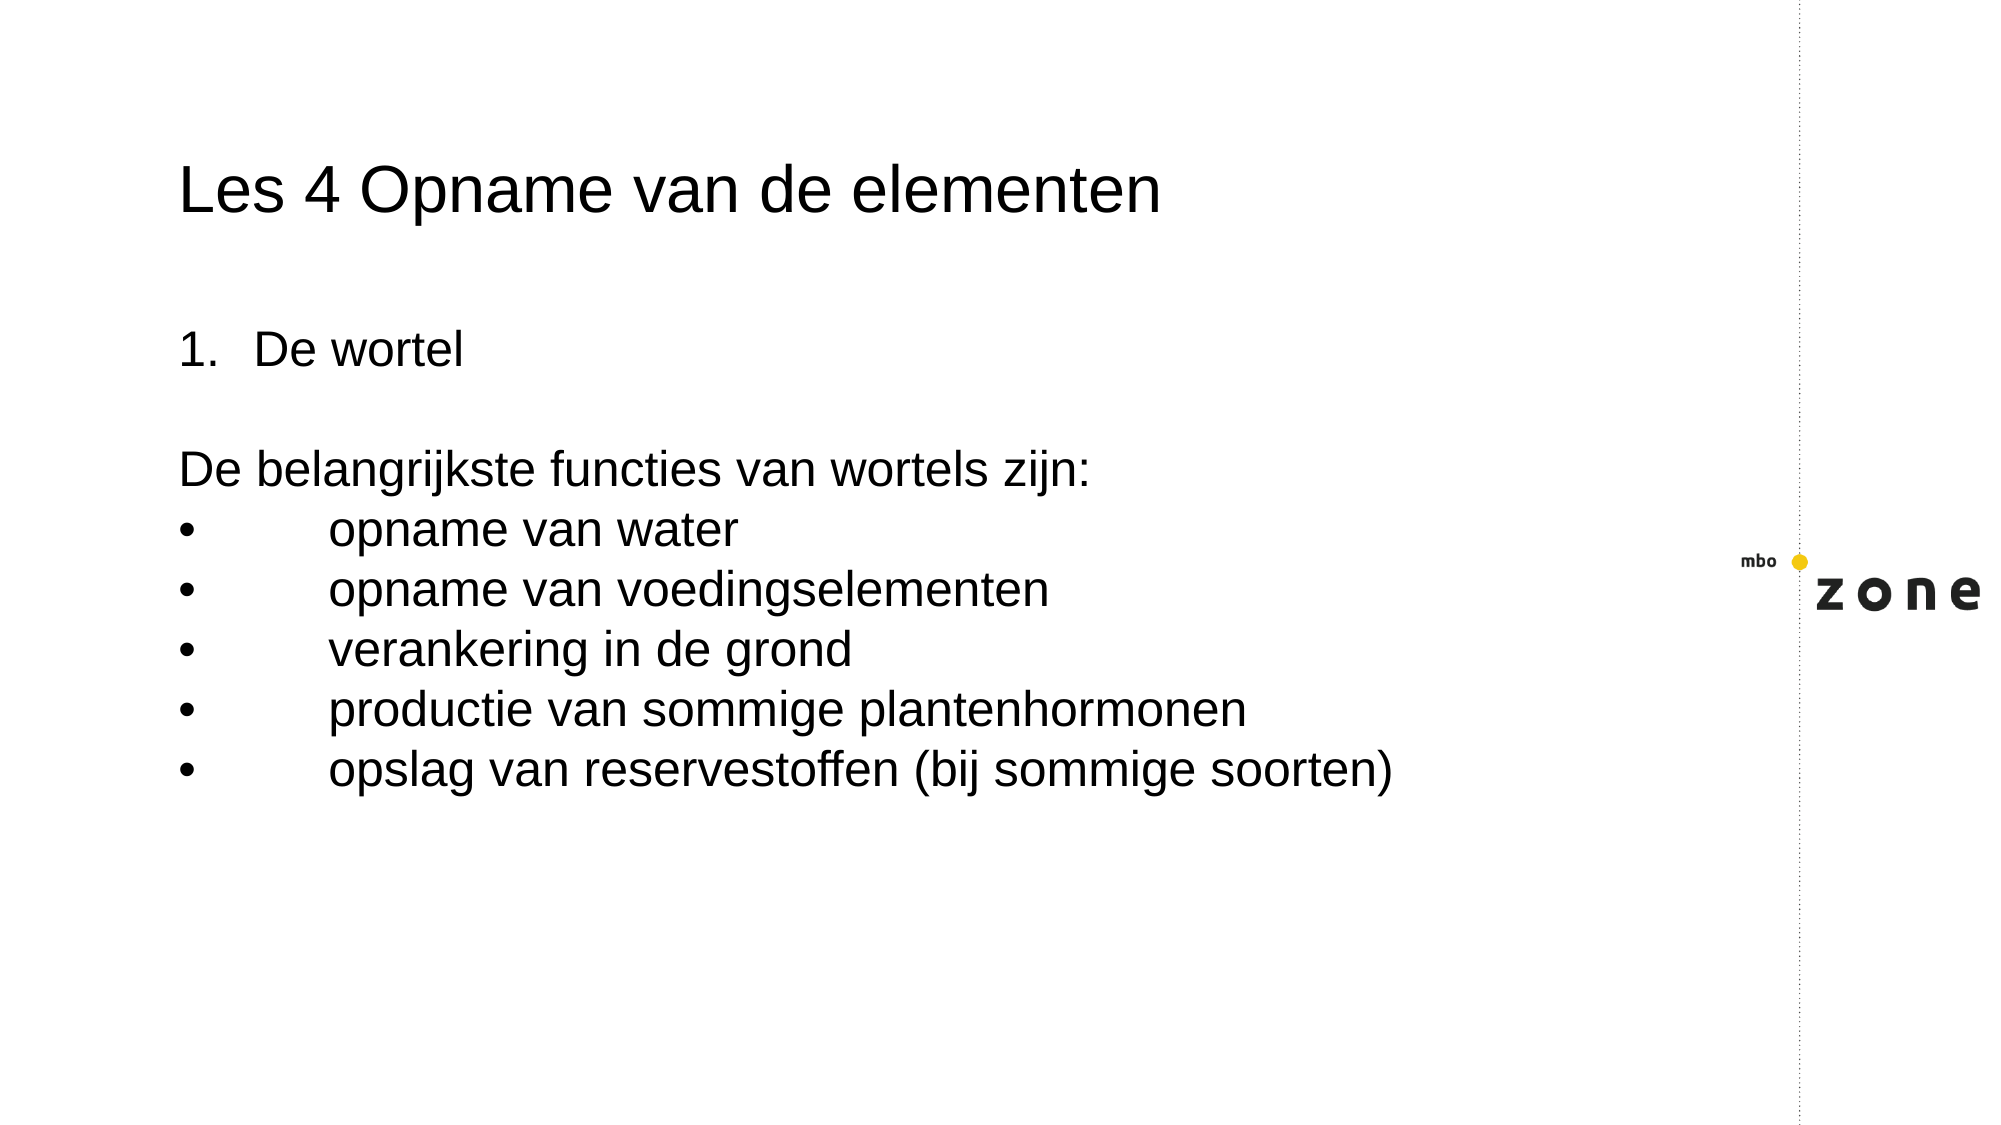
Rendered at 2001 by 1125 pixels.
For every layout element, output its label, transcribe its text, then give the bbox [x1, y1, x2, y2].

text_box De wortel De belangrijkste functies van wortels zijn: • opname van water • opname van voedingselementen • verankering in de grond • productie van sommige plantenhormonen • opslag van reservestoffen (bij sommige soorten) [163, 309, 1882, 954]
picture [1596, 0, 2001, 1125]
text_box Les 4 Opname van de elementen [163, 138, 1666, 234]
